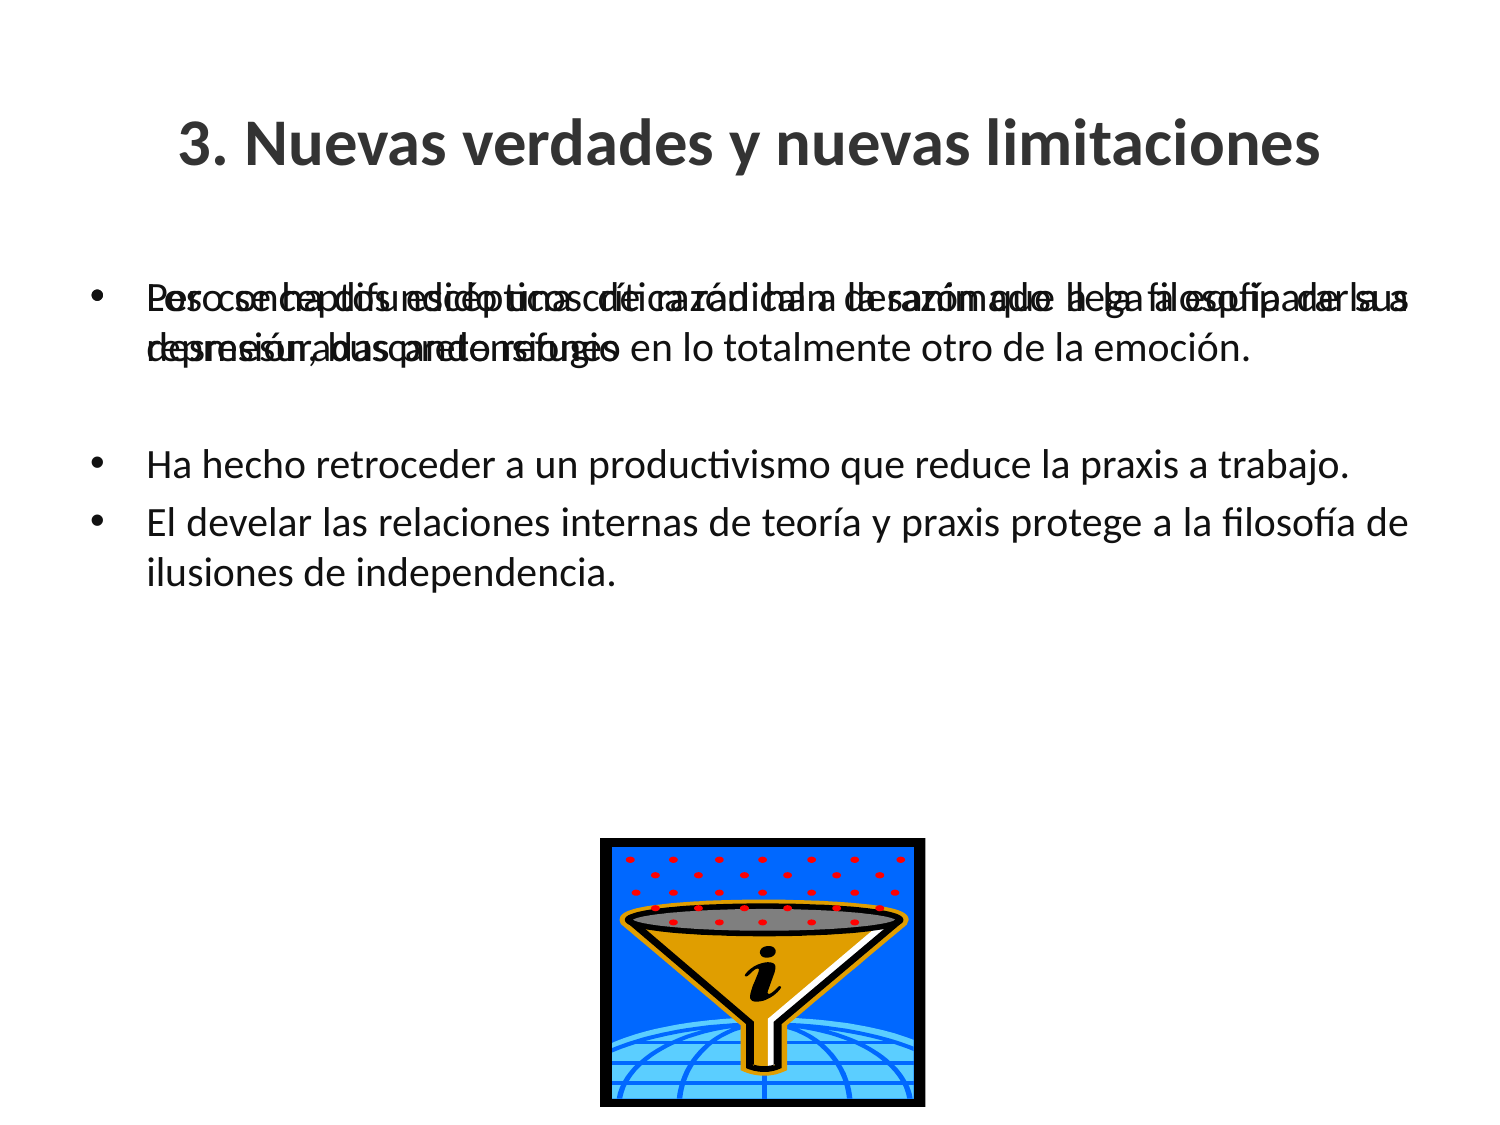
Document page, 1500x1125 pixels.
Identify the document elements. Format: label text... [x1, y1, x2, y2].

list Pero se ha difundido una crítica radical a la razón que llega a equipararla a represión, buscando refugio en lo totalmente otro de la emoción. Ha hecho retroceder a un productivismo que reduce la praxis a trabajo. [75, 262, 1425, 1005]
picture [599, 838, 926, 1108]
title 3. Nuevas verdades y nuevas limitaciones [75, 45, 1425, 233]
